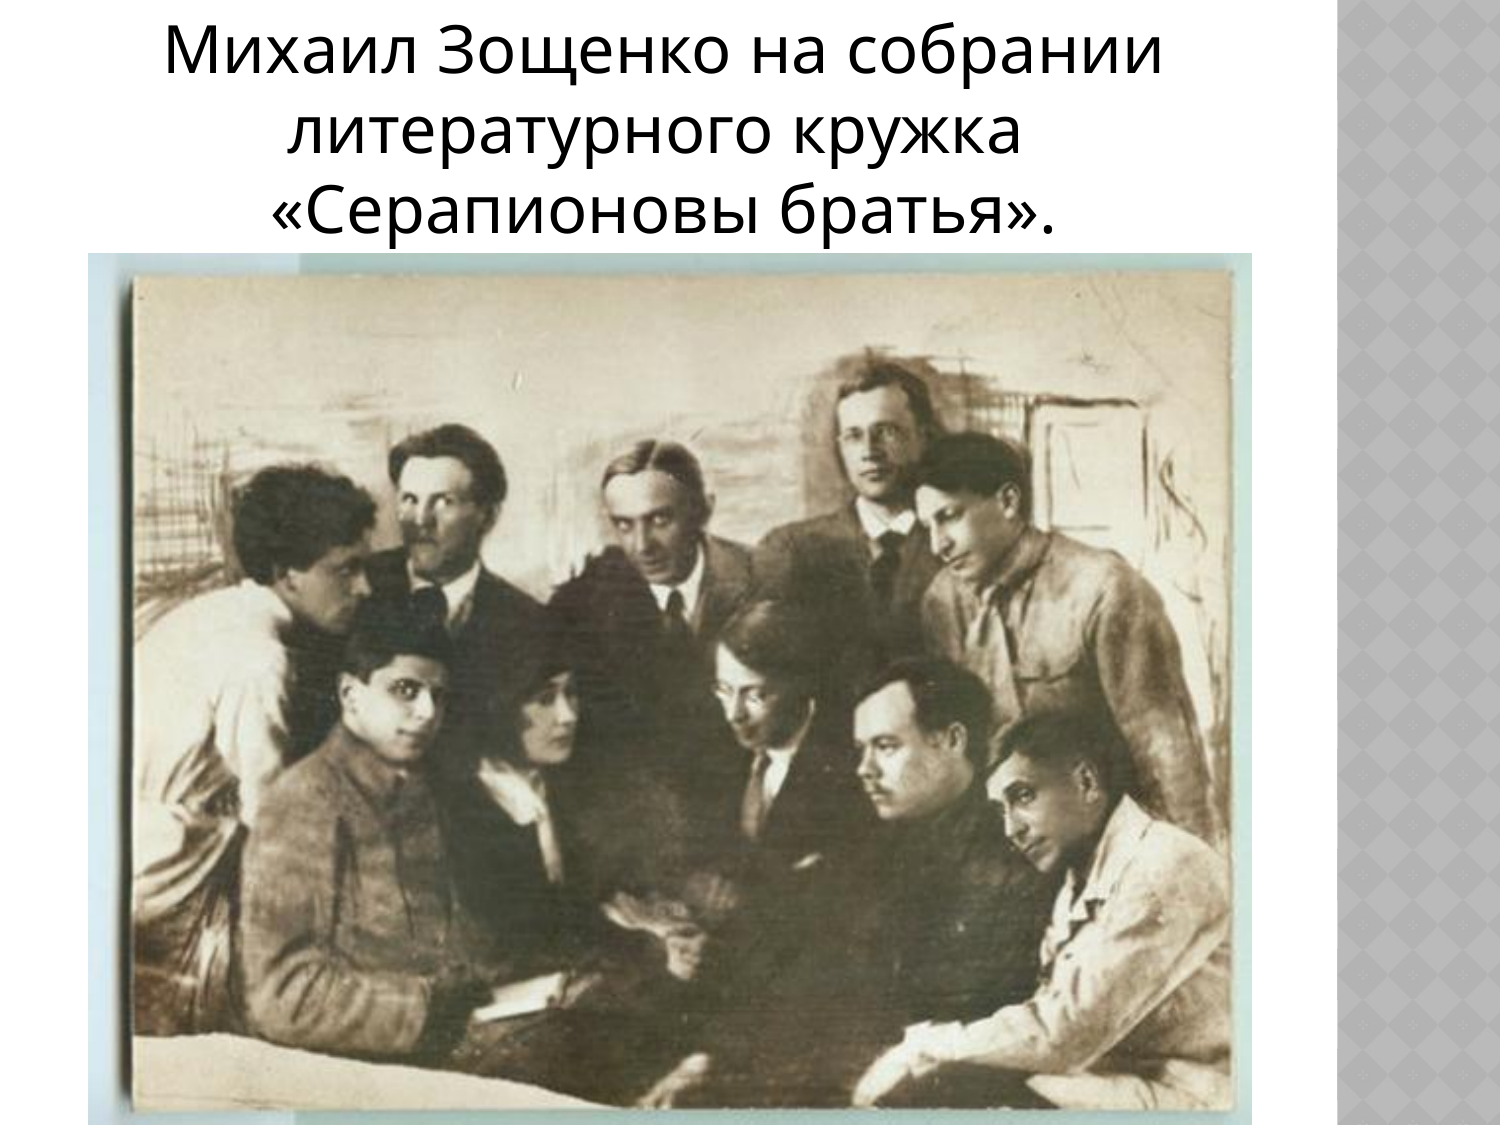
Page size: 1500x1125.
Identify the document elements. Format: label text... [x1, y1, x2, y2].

text_box Михаил Зощенко на собрании литературного кружка «Серапионовы братья». [0, 0, 1329, 255]
picture [88, 252, 1253, 1125]
